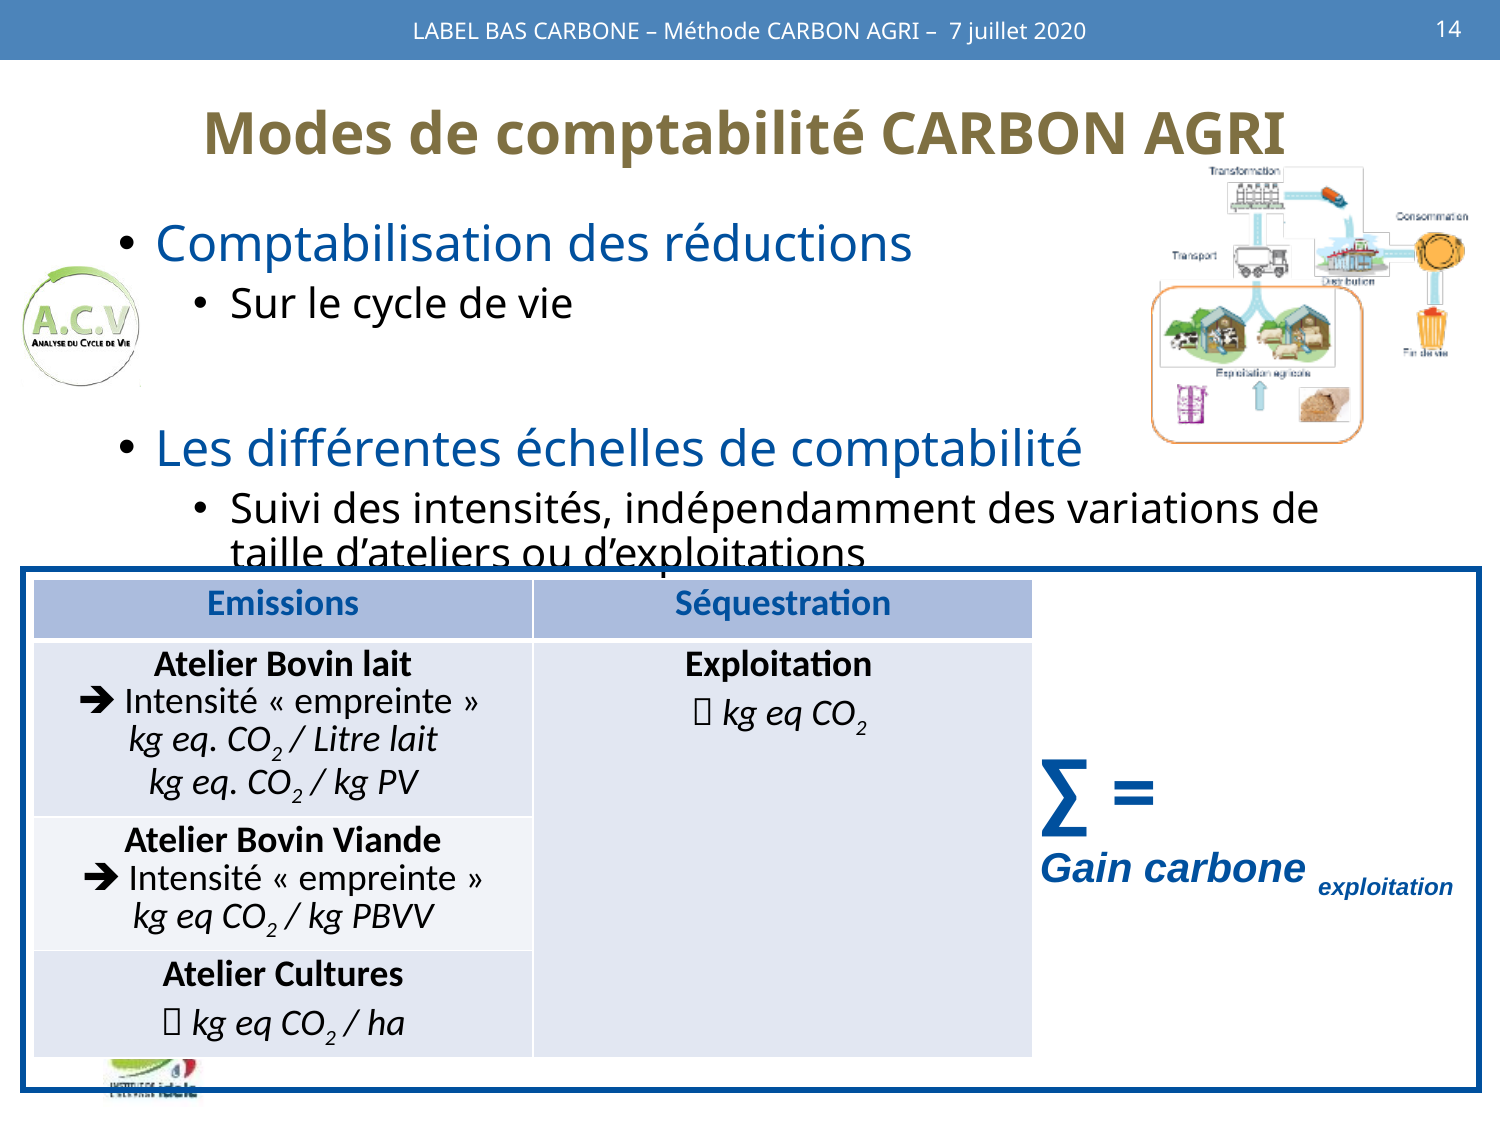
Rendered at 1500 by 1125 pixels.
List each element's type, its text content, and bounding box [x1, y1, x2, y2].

footer LABEL BAS CARBONE – Méthode CARBON AGRI – 7 juillet 2020 [103, 0, 1397, 60]
text_box Modes de comptabilité CARBON AGRI [0, 67, 1490, 204]
picture [1151, 161, 1490, 444]
list Comptabilisation des réductions Sur le cycle de vie Les différentes échelles de comptabilité Suivi des intensités, indépendamment des variations de taille d’ateliers ou d’exploitations [103, 210, 1397, 568]
picture [103, 1091, 205, 1107]
text_box ∑ = Gain carbone exploitation [1480, 723, 1490, 958]
text_box [22, 568, 1480, 1091]
slide_number 14 [1397, 0, 1500, 60]
picture [20, 261, 141, 387]
